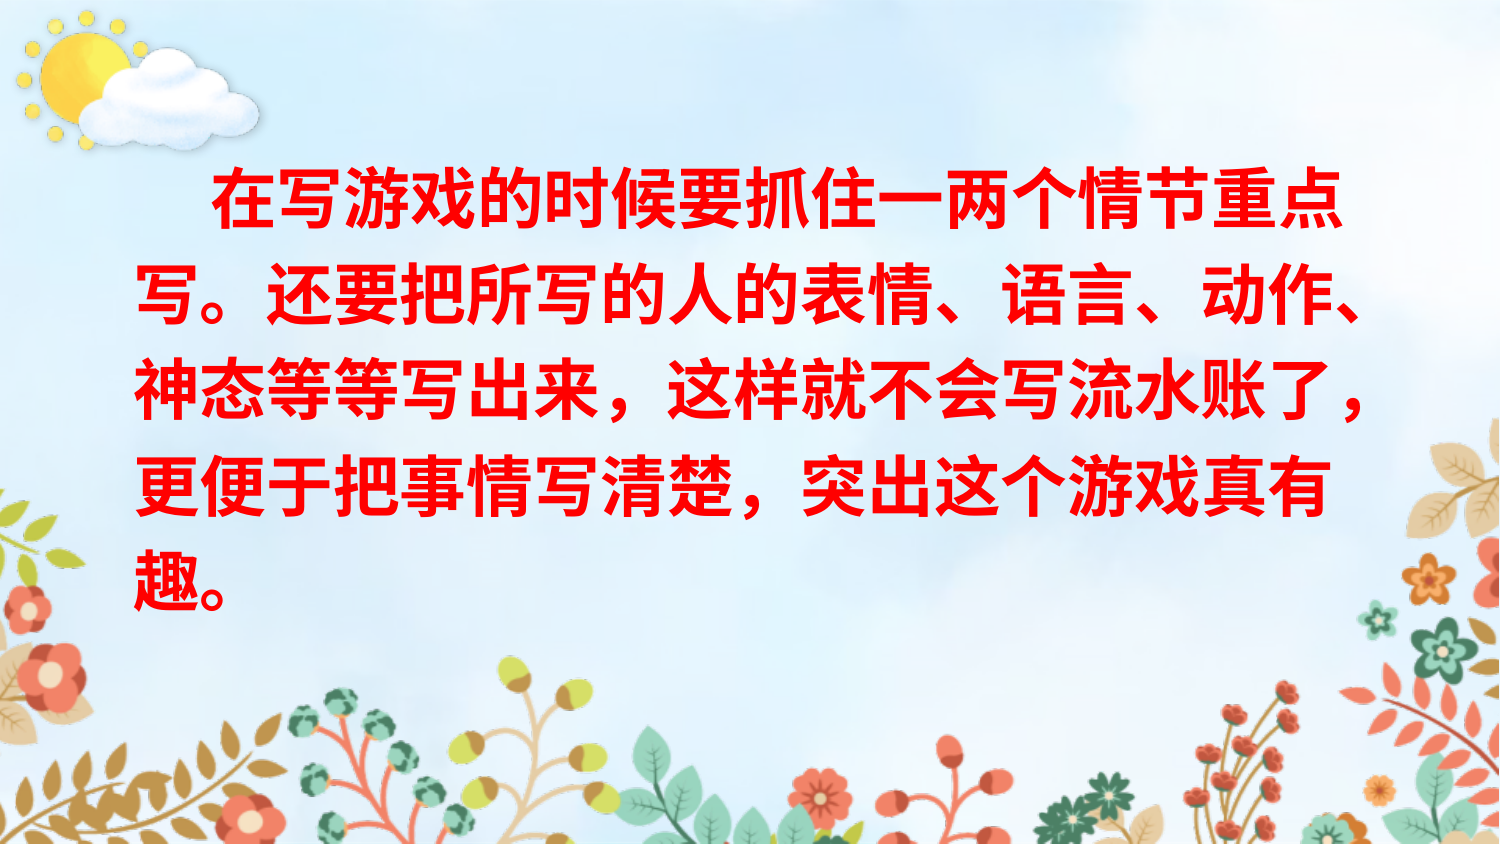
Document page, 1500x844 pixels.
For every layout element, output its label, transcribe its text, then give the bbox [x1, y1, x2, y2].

picture [0, 401, 1499, 844]
text_box 在写游戏的时候要抓住一两个情节重点写。还要把所写的人的表情、语言、动作、神态等等写出来，这样就不会写流水账了，更便于把事情写清楚，突出这个游戏真有趣。 [118, 133, 1382, 628]
picture [0, 1, 267, 158]
